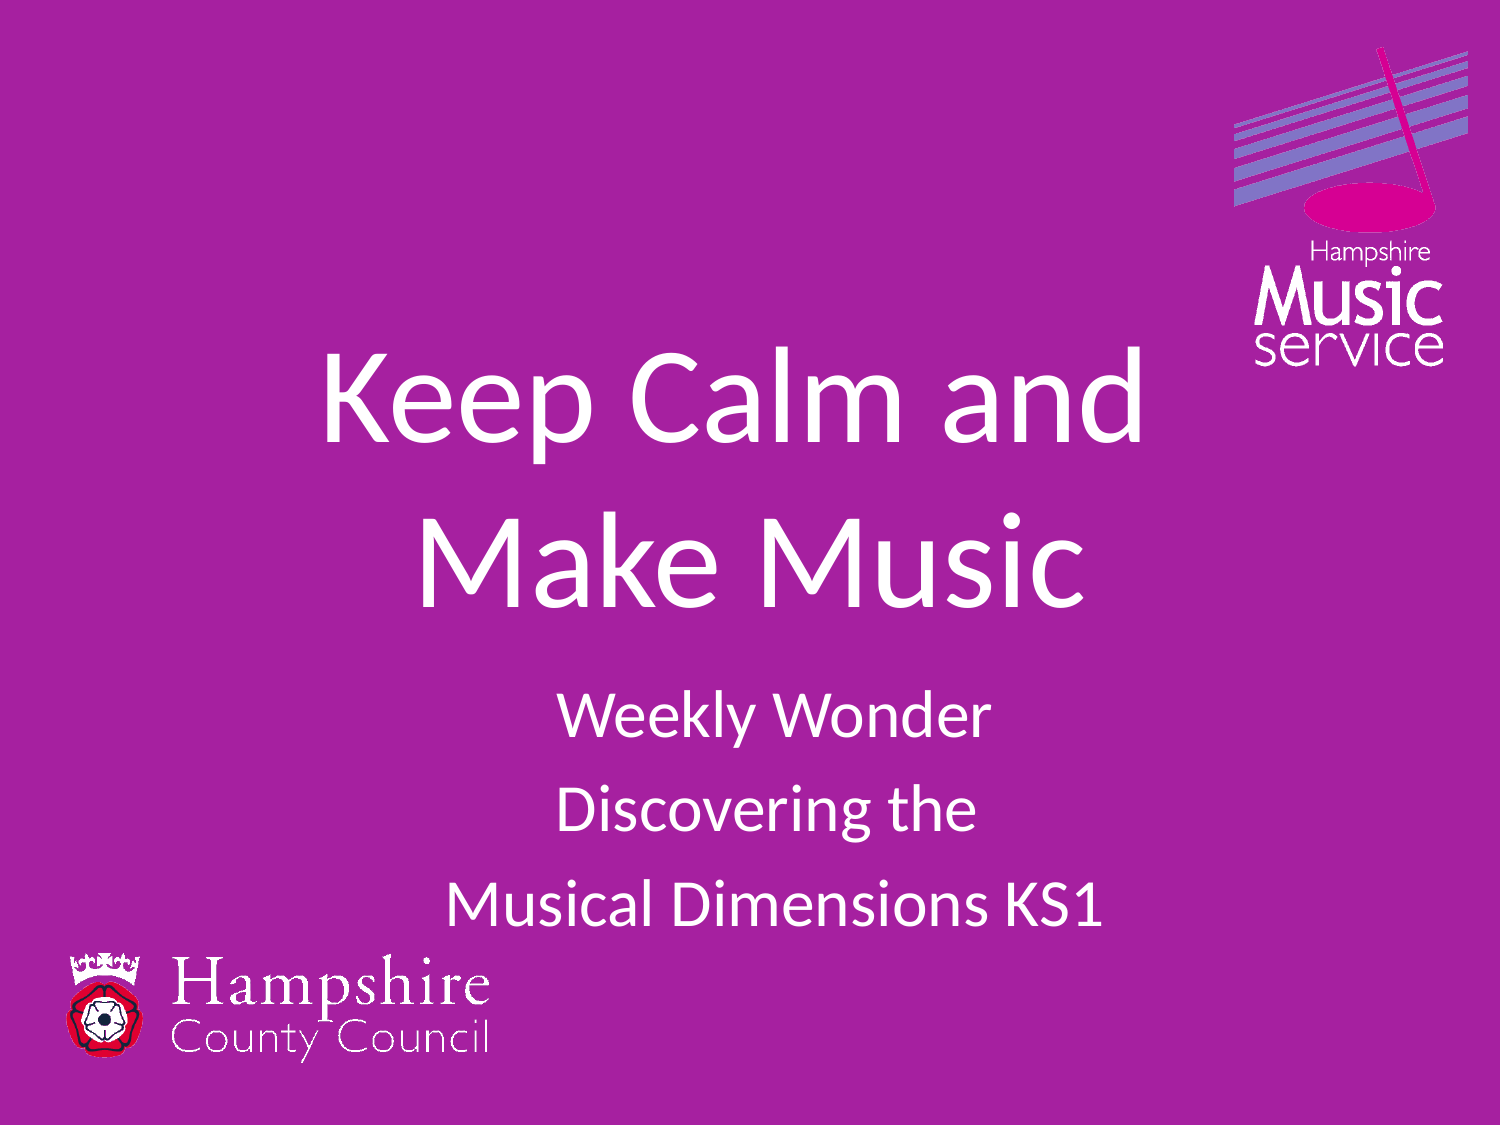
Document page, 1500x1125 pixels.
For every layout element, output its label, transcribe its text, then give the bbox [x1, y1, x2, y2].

picture [64, 952, 491, 1065]
picture [1234, 18, 1469, 412]
title Keep Calm and Make Music [112, 349, 1388, 591]
text_box Weekly Wonder Discovering the Musical Dimensions KS1 [249, 662, 1300, 950]
